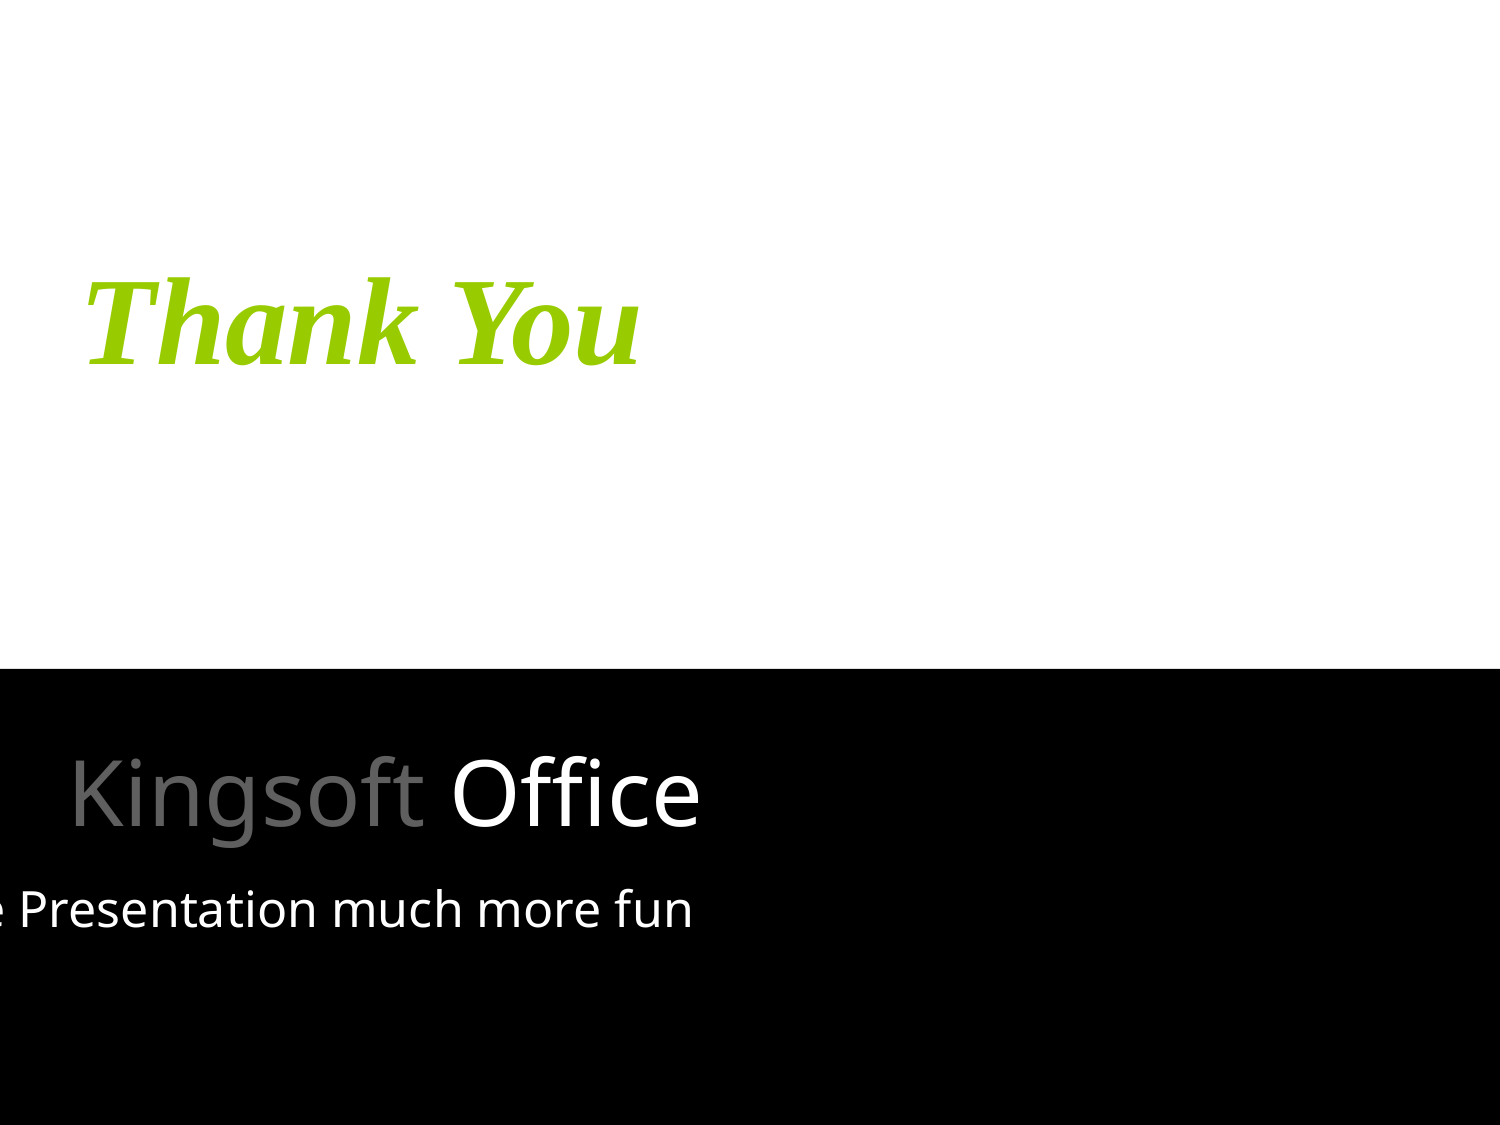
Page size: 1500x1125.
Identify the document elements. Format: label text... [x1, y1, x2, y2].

text_box Thank You [65, 231, 1011, 397]
text_box Make Presentation much more fun [0, 869, 710, 945]
text_box [0, 668, 1500, 1125]
text_box Kingsoft Office [53, 727, 904, 853]
